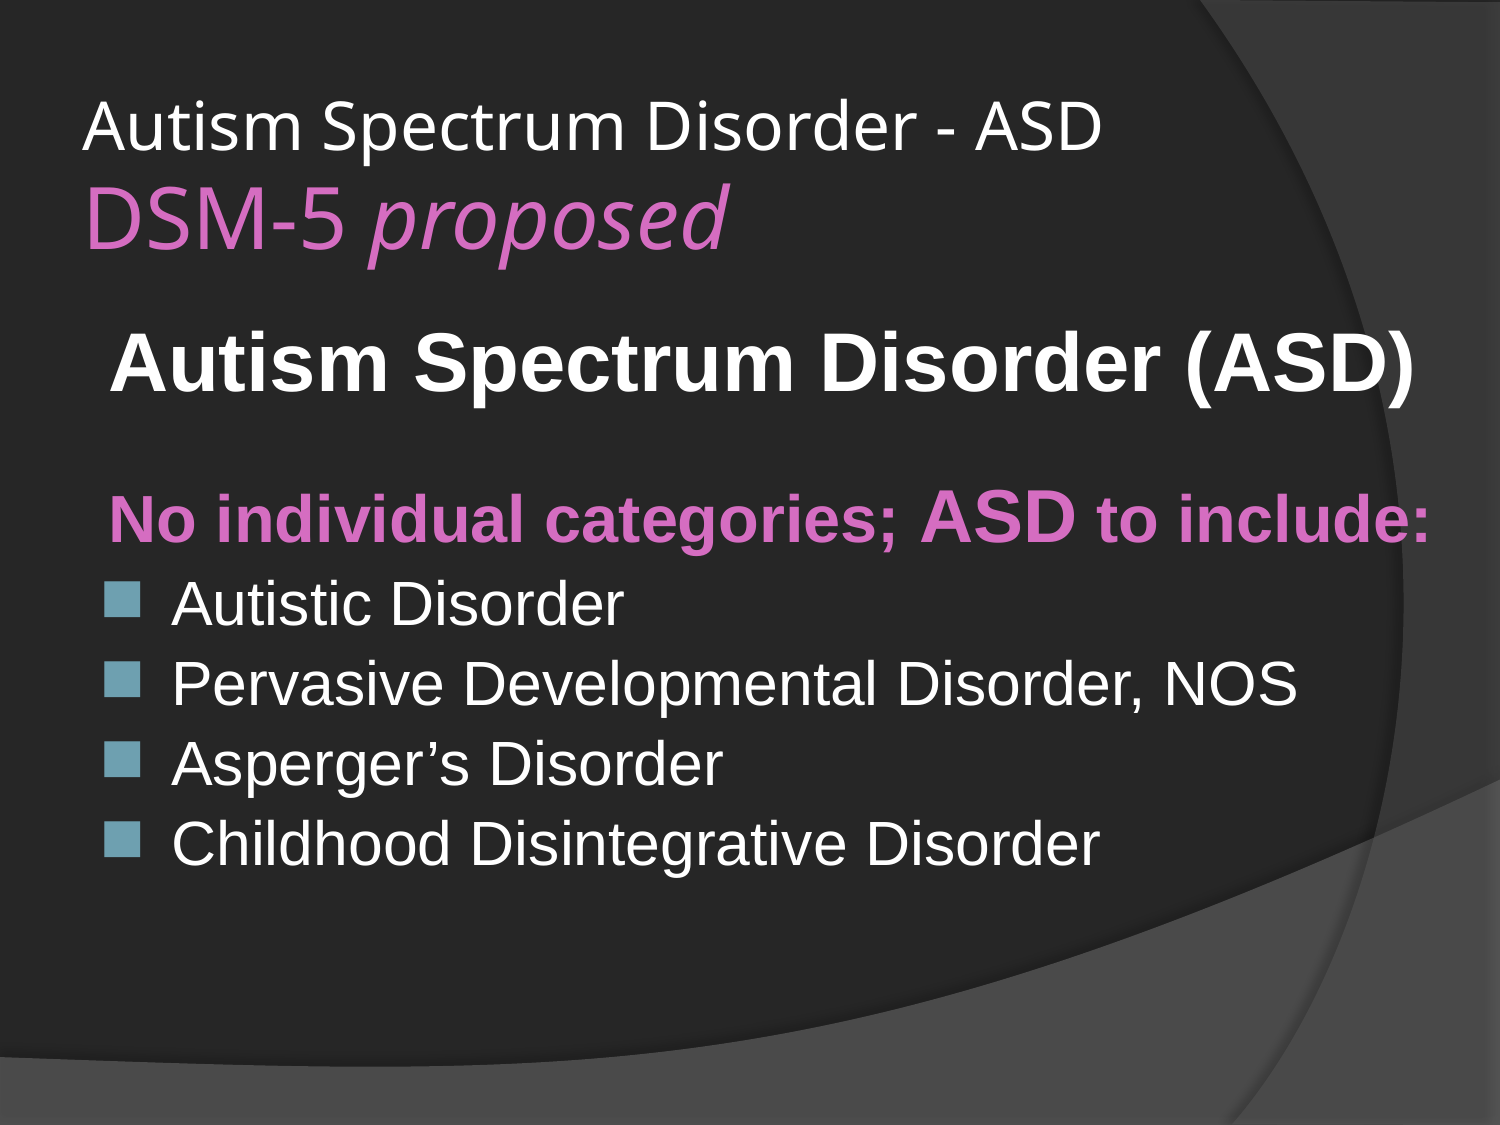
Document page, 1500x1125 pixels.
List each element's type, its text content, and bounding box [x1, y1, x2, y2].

title Autism Spectrum Disorder - ASD DSM-5 proposed [75, 75, 1425, 275]
list Autism Spectrum Disorder (ASD) No individual categories; ASD to include: Autistic Disorder Pervasive Developmental Disorder, NOS Asperger’s Disorder Childhood Disintegrative Disorder [87, 312, 1500, 913]
